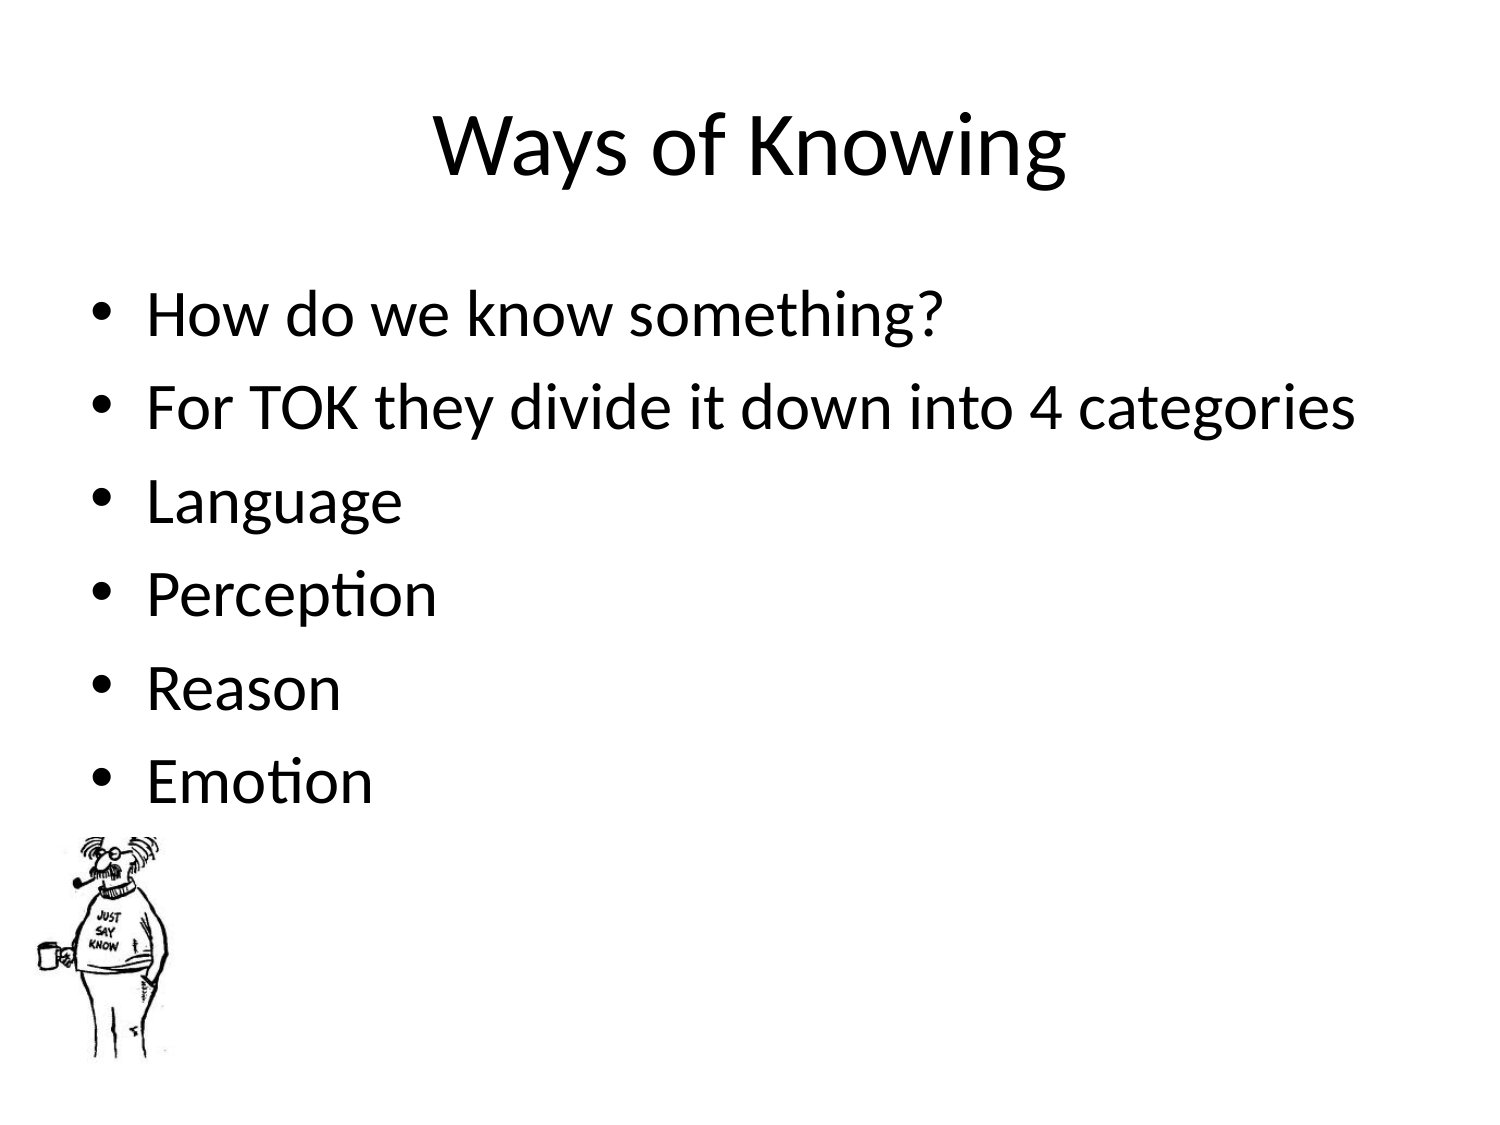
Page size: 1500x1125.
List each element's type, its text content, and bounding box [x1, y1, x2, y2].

list How do we know something? For TOK they divide it down into 4 categories Language Perception Reason Emotion [75, 262, 1425, 1005]
title Ways of Knowing [75, 45, 1425, 233]
picture [0, 837, 208, 1125]
